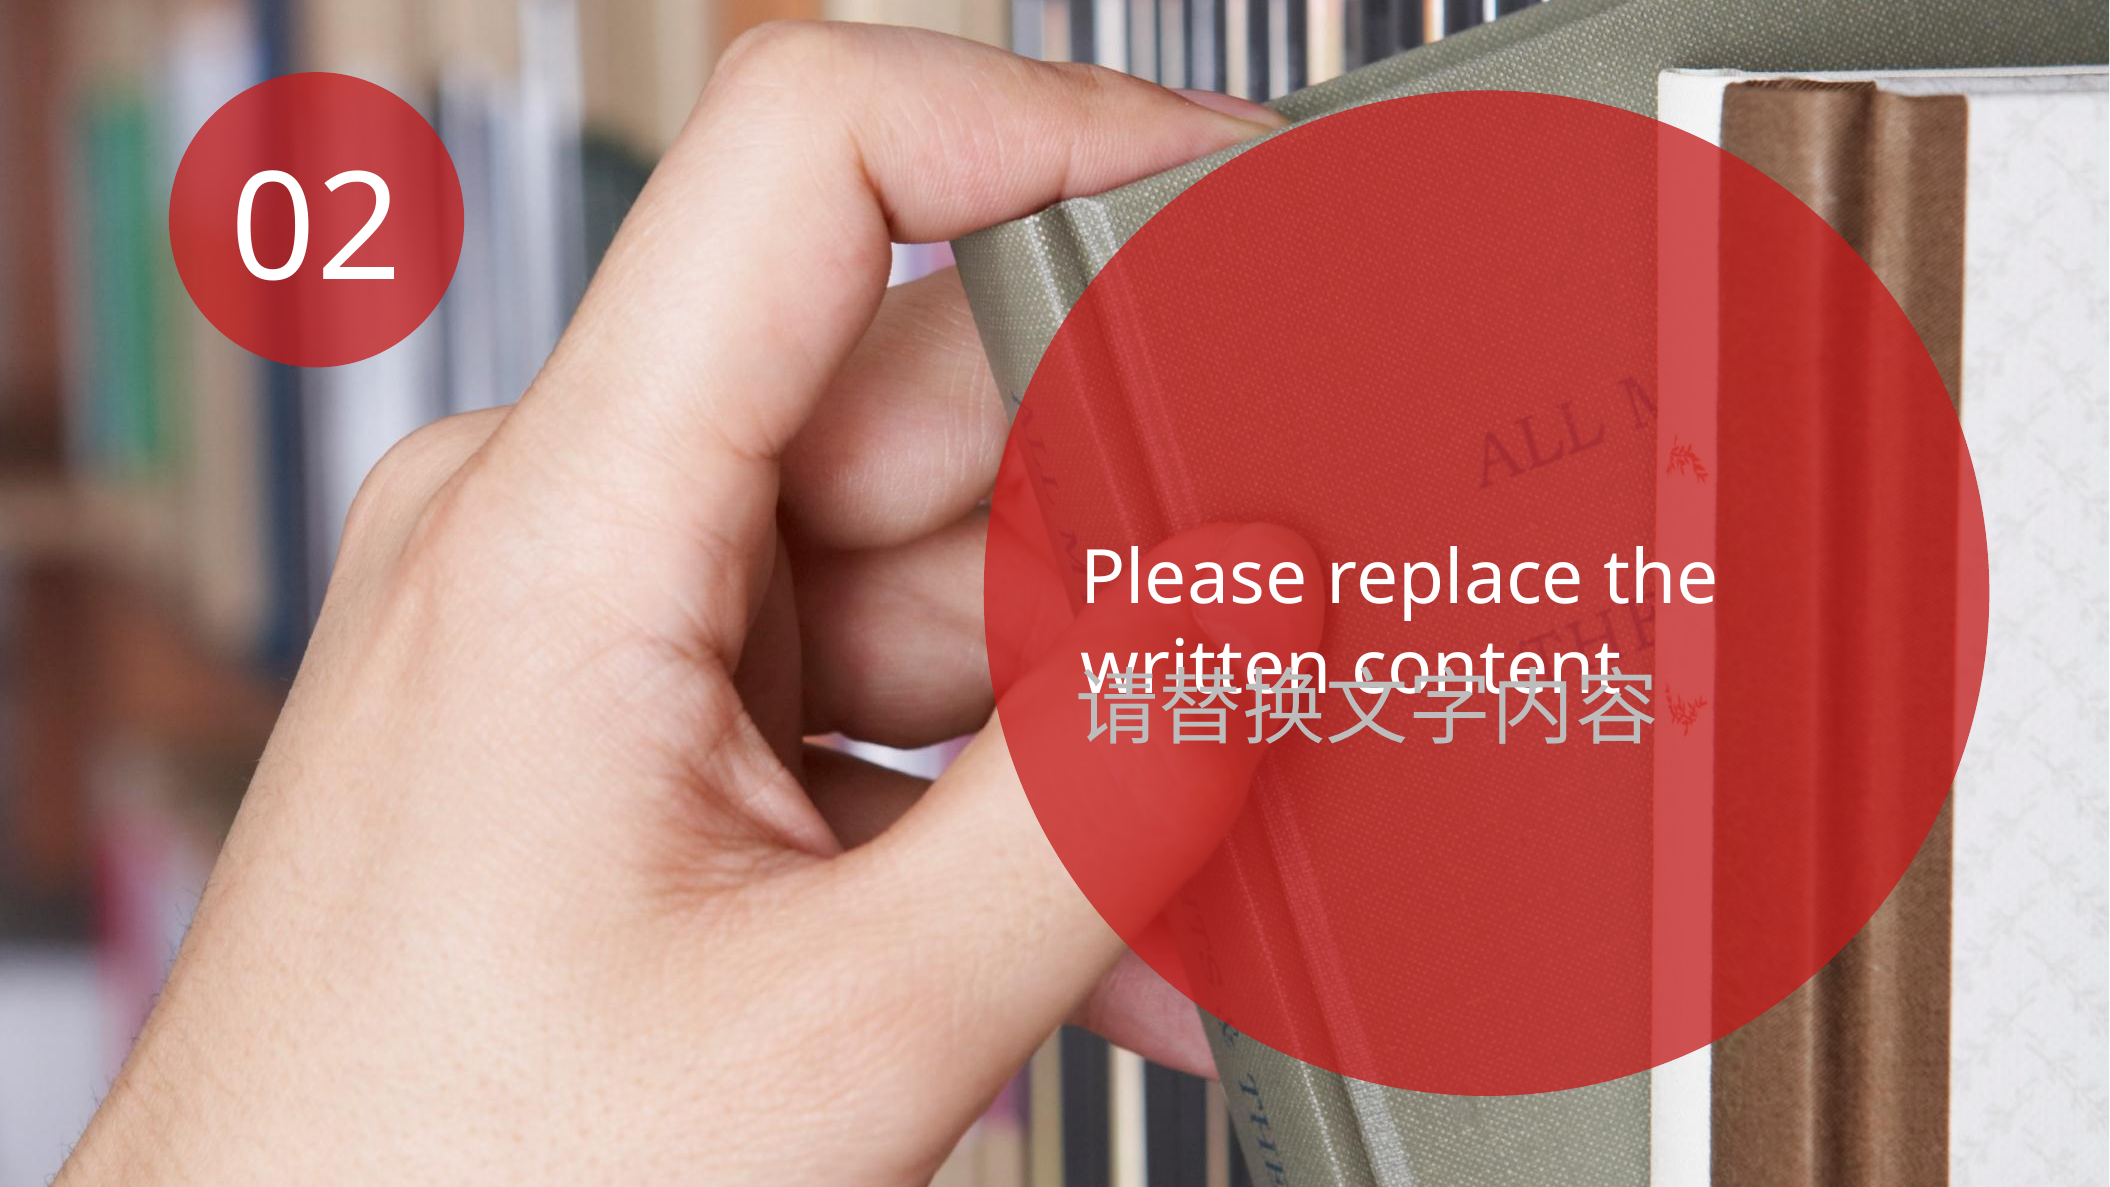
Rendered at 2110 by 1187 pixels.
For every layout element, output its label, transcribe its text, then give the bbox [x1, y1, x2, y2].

text_box 请替换文字内容 [1033, 627, 1673, 762]
text_box 02 [167, 71, 466, 369]
text_box [982, 89, 1991, 1097]
text_box [0, 0, 2110, 1187]
text_box Please replace the written content [1065, 521, 1973, 716]
